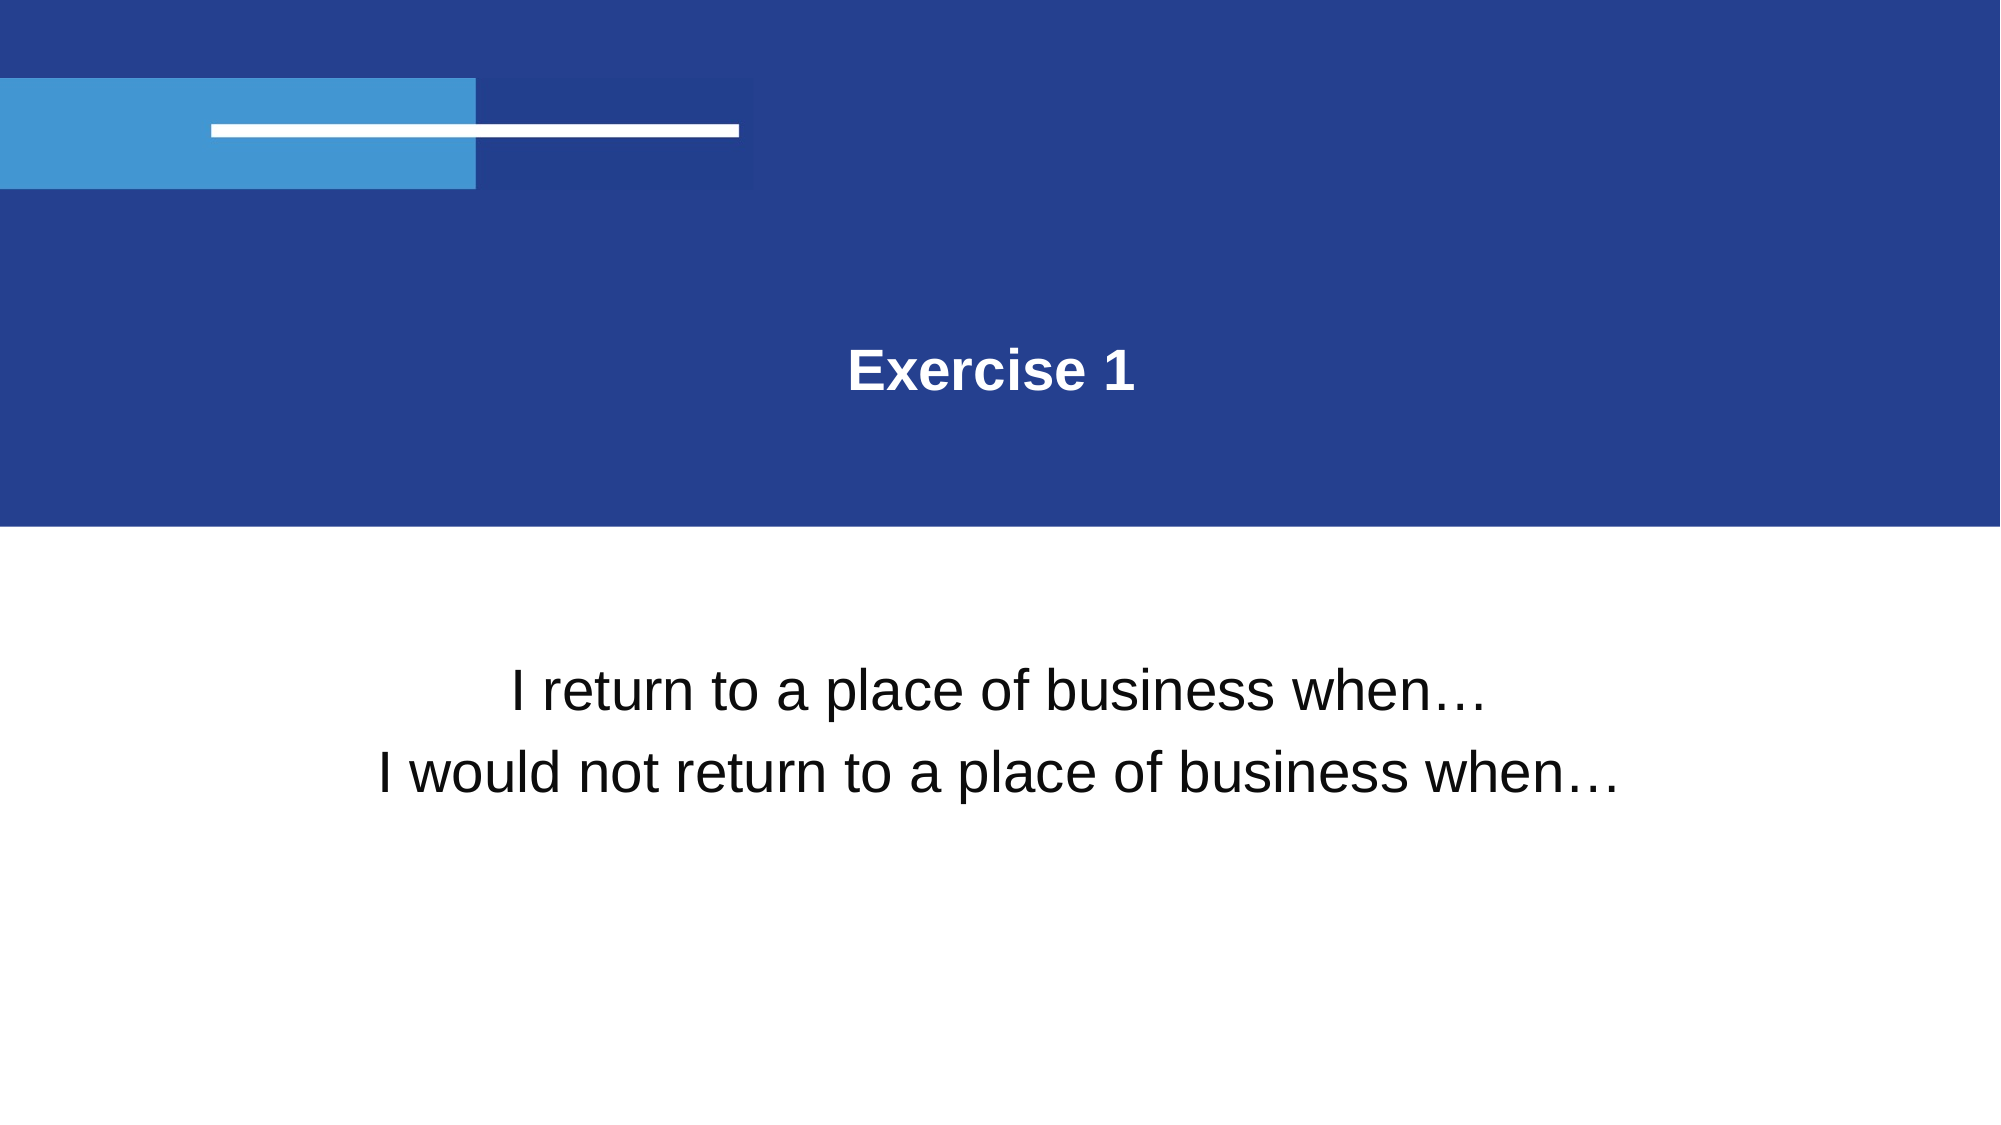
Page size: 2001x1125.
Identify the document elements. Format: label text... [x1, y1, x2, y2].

title Exercise 1 [137, 263, 1863, 481]
picture [0, 78, 754, 190]
list I return to a place of business when… I would not return to a place of business when… [137, 562, 1863, 942]
